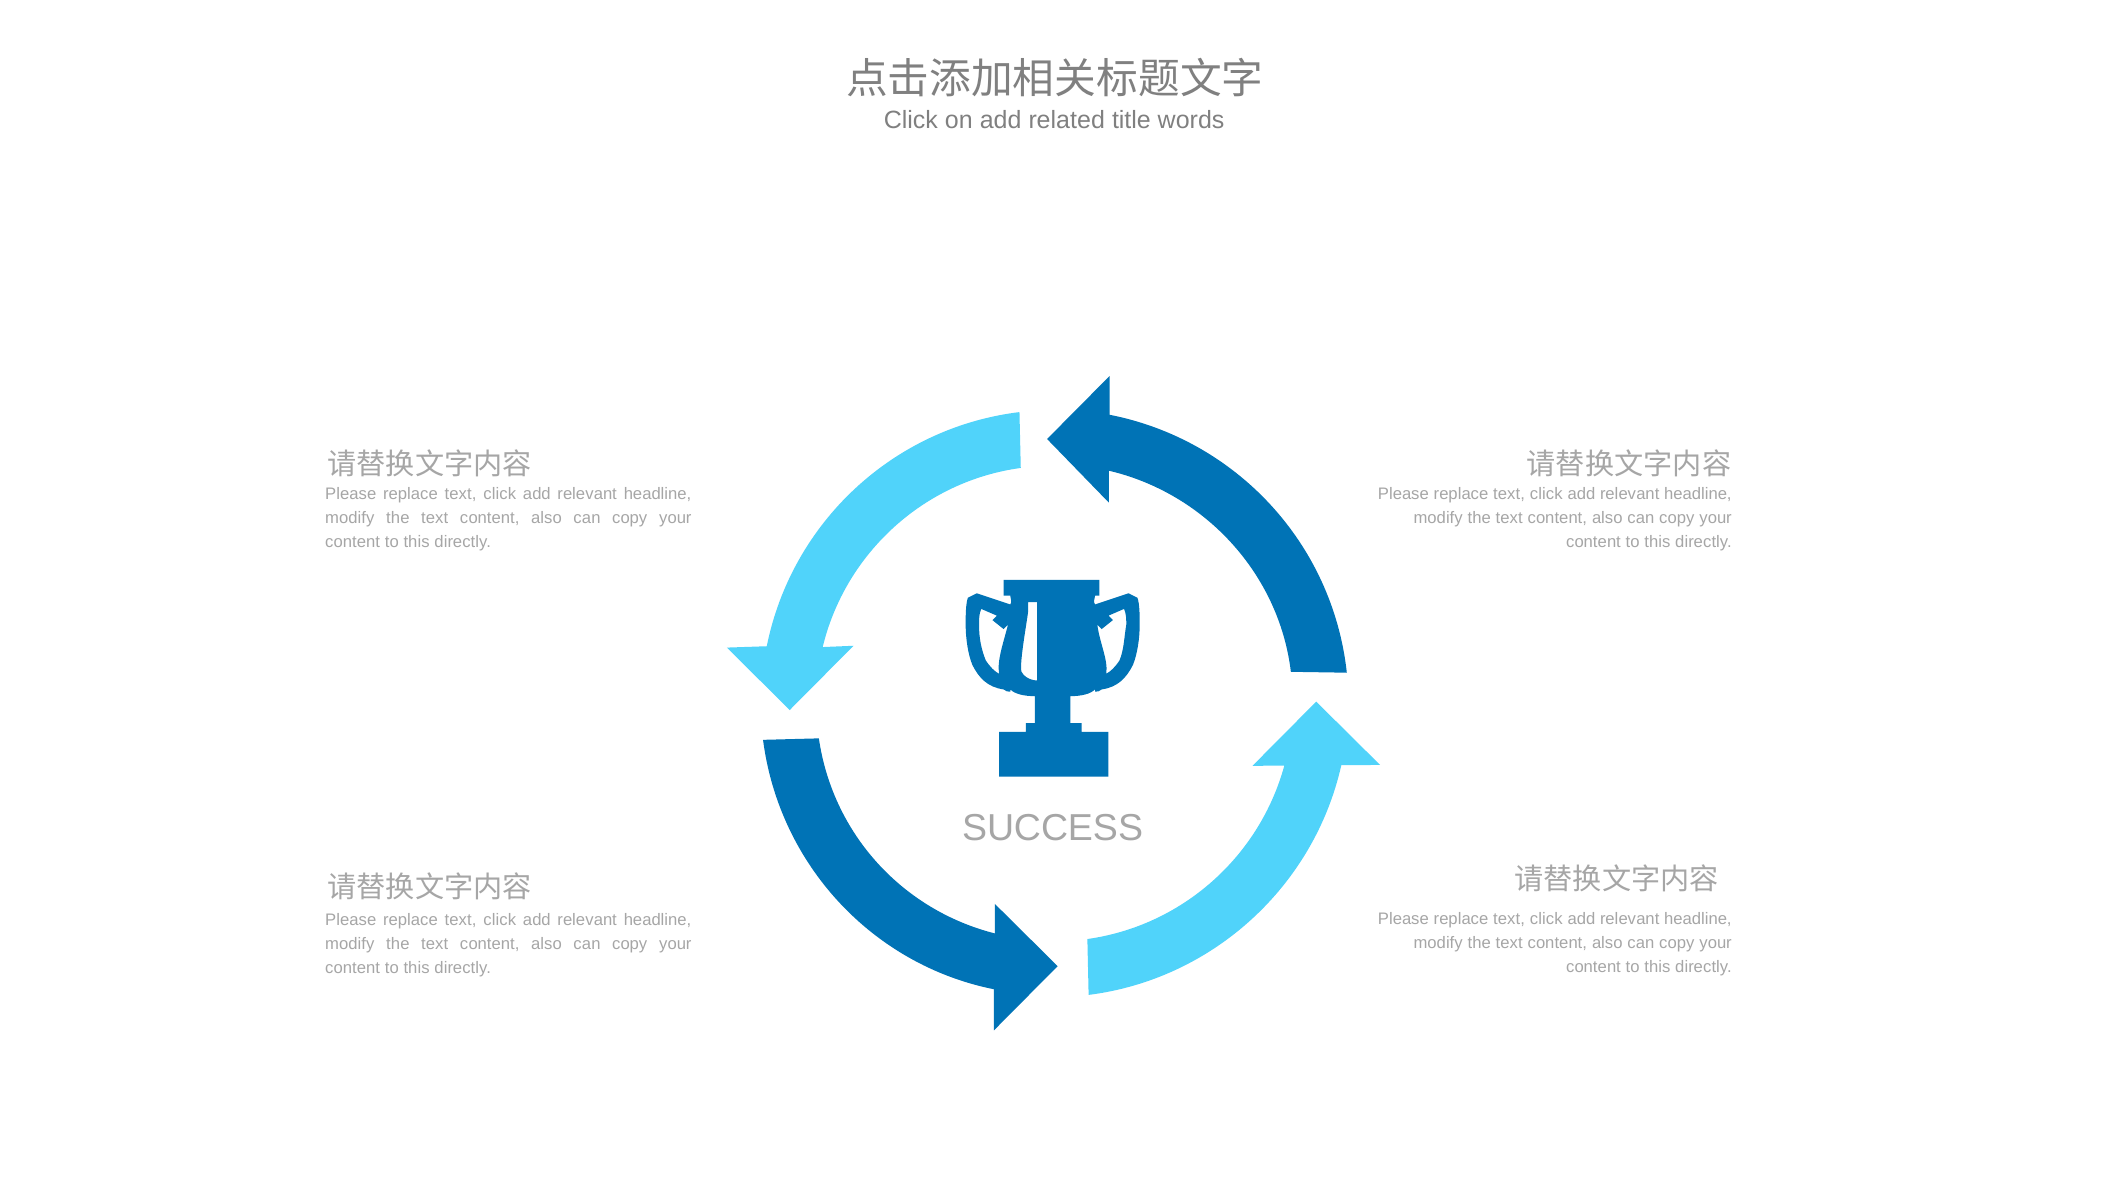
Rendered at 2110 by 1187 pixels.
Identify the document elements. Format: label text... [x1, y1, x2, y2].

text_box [310, 431, 707, 558]
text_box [741, 388, 1369, 1017]
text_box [310, 854, 707, 984]
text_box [1361, 845, 1748, 983]
text_box Click on add related title words [864, 95, 1246, 158]
text_box 点击添加相关标题文字 [803, 44, 1307, 107]
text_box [1361, 431, 1748, 558]
